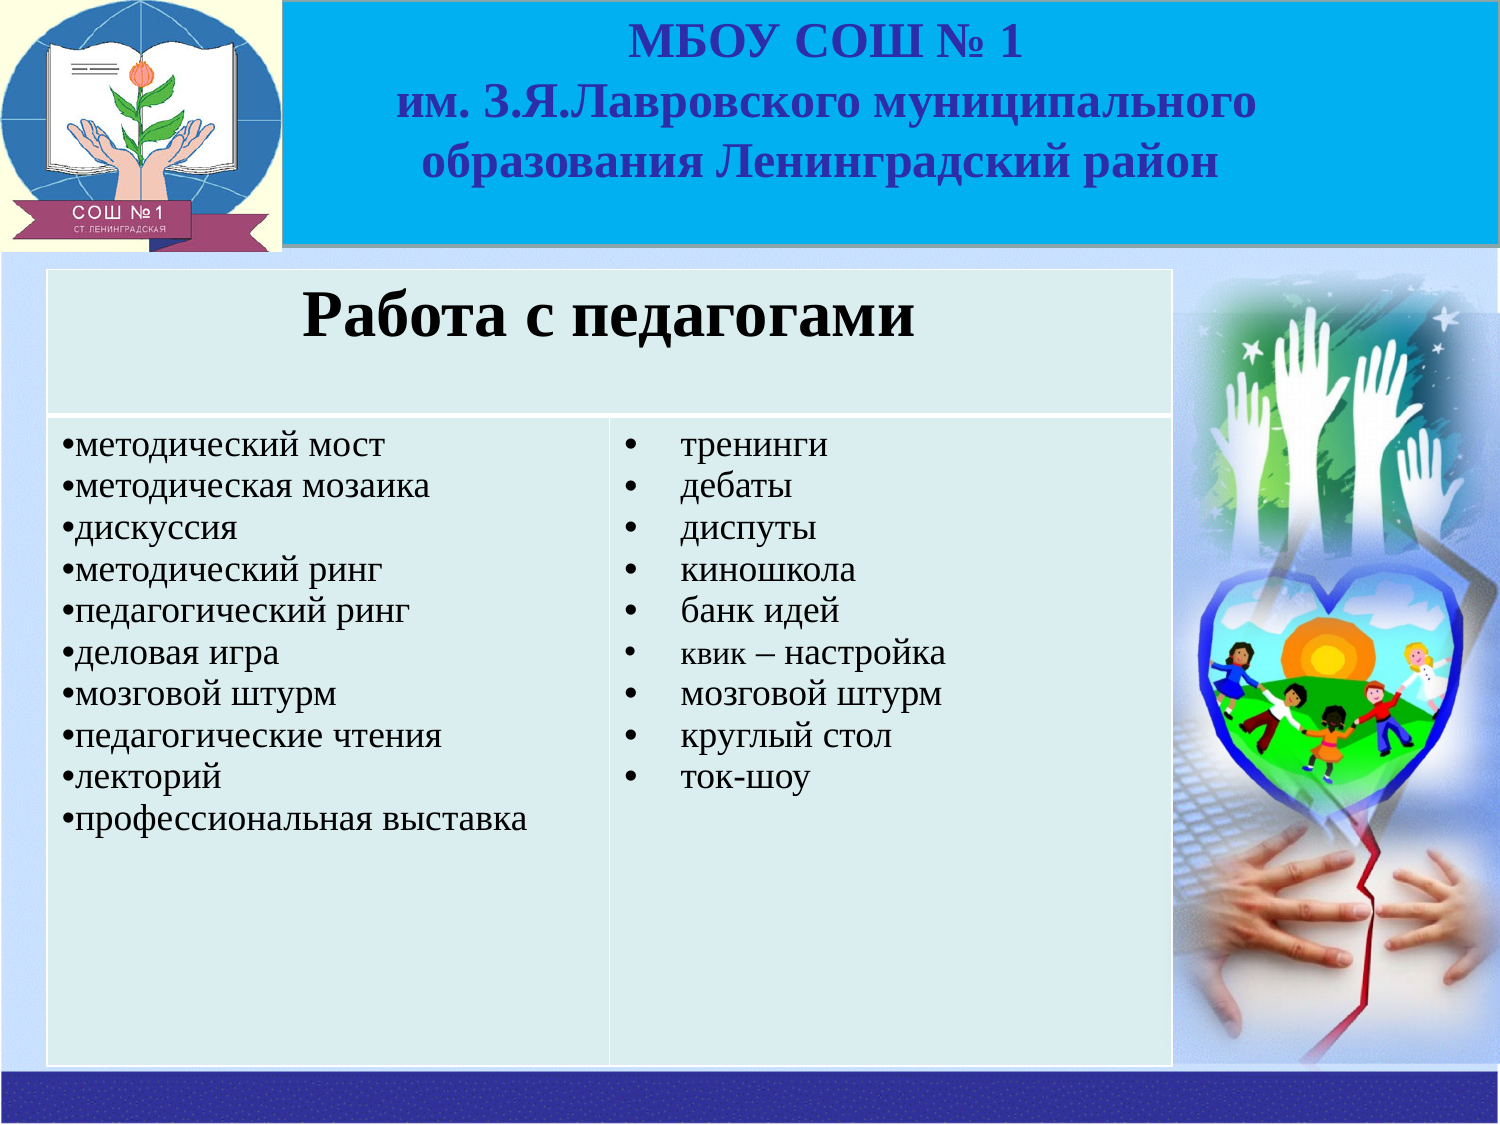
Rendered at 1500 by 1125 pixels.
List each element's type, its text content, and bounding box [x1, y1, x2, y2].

picture [0, 0, 1500, 1125]
table_header Работа с педагогами [48, 270, 1170, 413]
table_cell методический мост методическая мозаика дискуссия методический ринг педагогический ринг деловая игра мозговой штурм педагогические чтения лекторий профессиональная выставка [48, 418, 609, 1065]
text_box [282, 0, 1500, 248]
text_box МБОУ СОШ № 1 им. З.Я.Лавровского муниципального образования Ленинградский район [368, 0, 1285, 195]
table_cell тренинги дебаты диспуты киношкола банк идей квик – настройка мозговой штурм круглый стол ток-шоу [610, 418, 1170, 1065]
